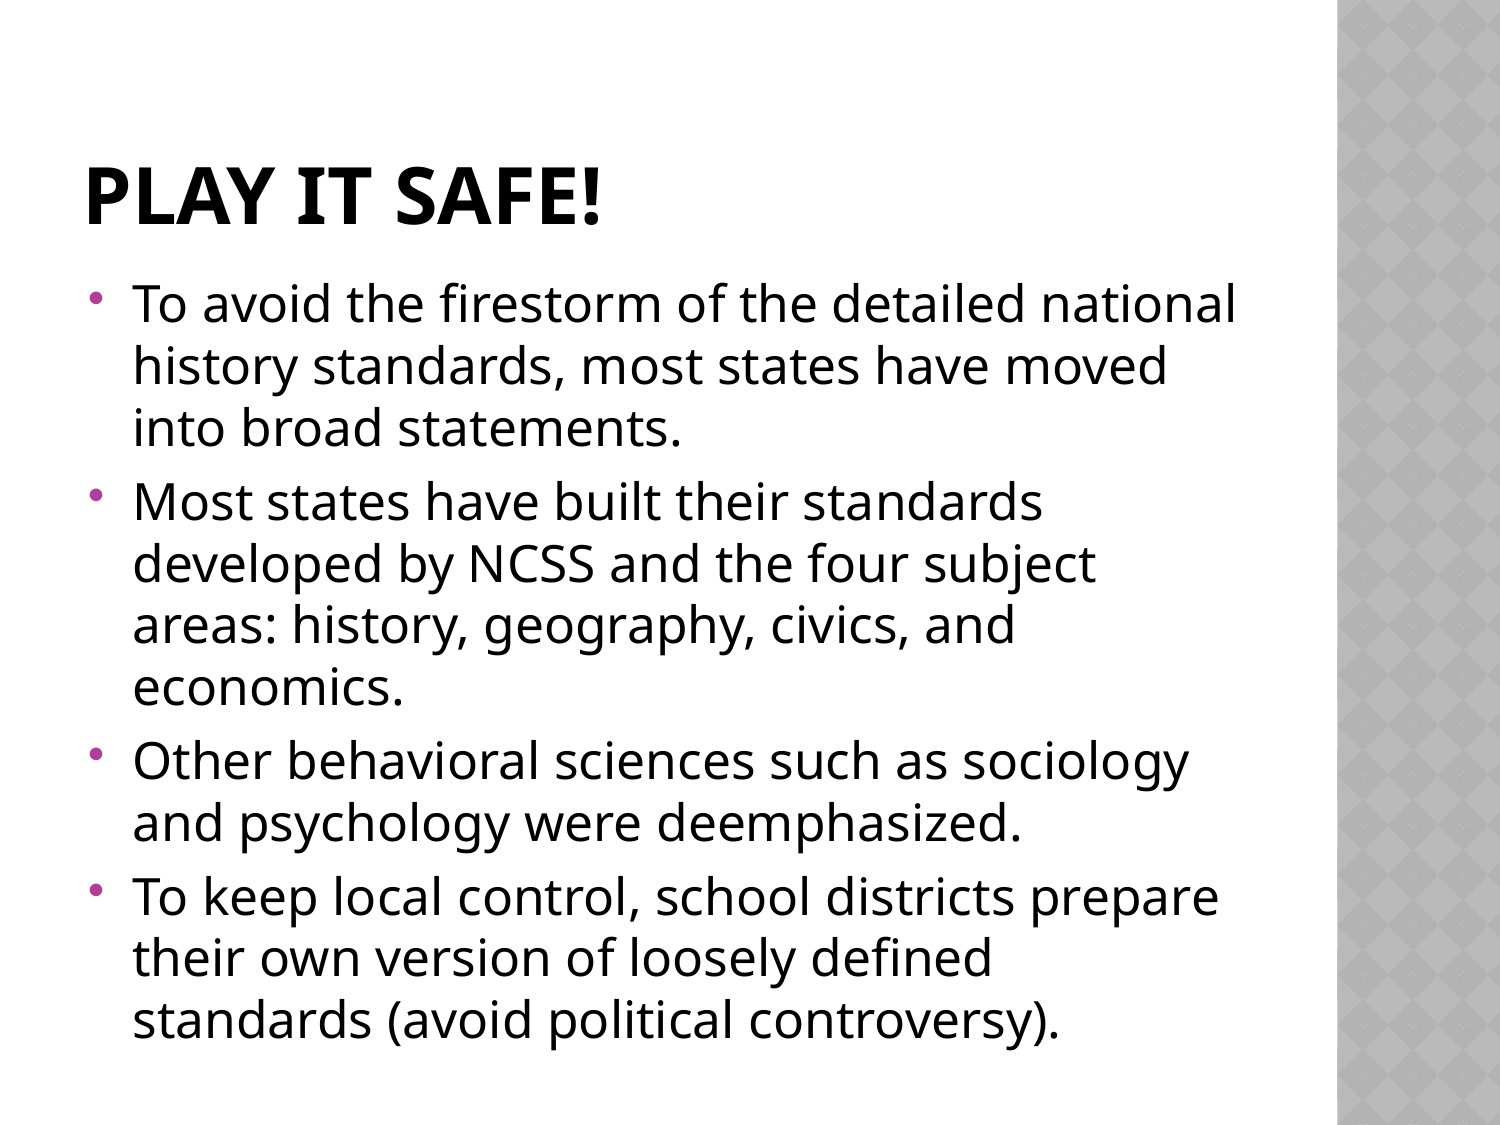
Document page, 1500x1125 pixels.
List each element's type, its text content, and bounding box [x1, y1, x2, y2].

title Play it safe! [75, 52, 1263, 240]
list To avoid the firestorm of the detailed national history standards, most states have moved into broad statements. Most states have built their standards developed by NCSS and the four subject areas: history, geography, civics, and economics. Other behavioral sciences such as sociology and psychology were deemphasized. To keep local control, school districts prepare their own version of loosely defined standards (avoid political controversy). [75, 264, 1263, 1059]
